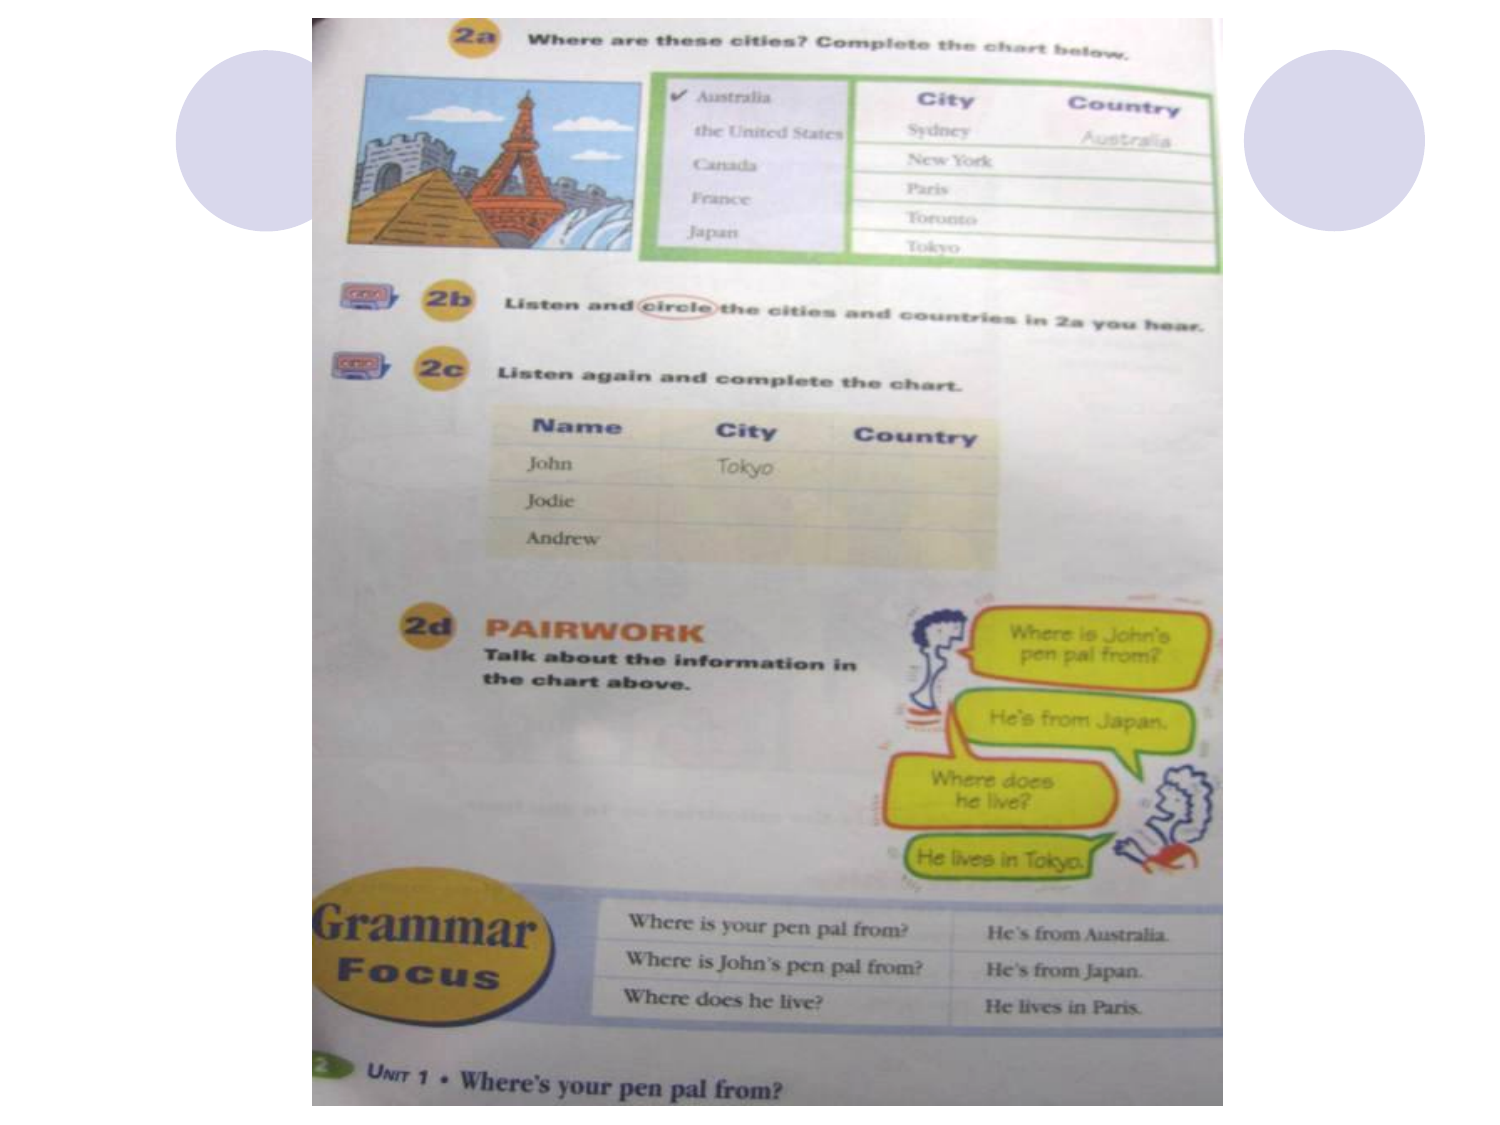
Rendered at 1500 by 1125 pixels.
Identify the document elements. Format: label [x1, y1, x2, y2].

picture [312, 18, 1223, 1107]
